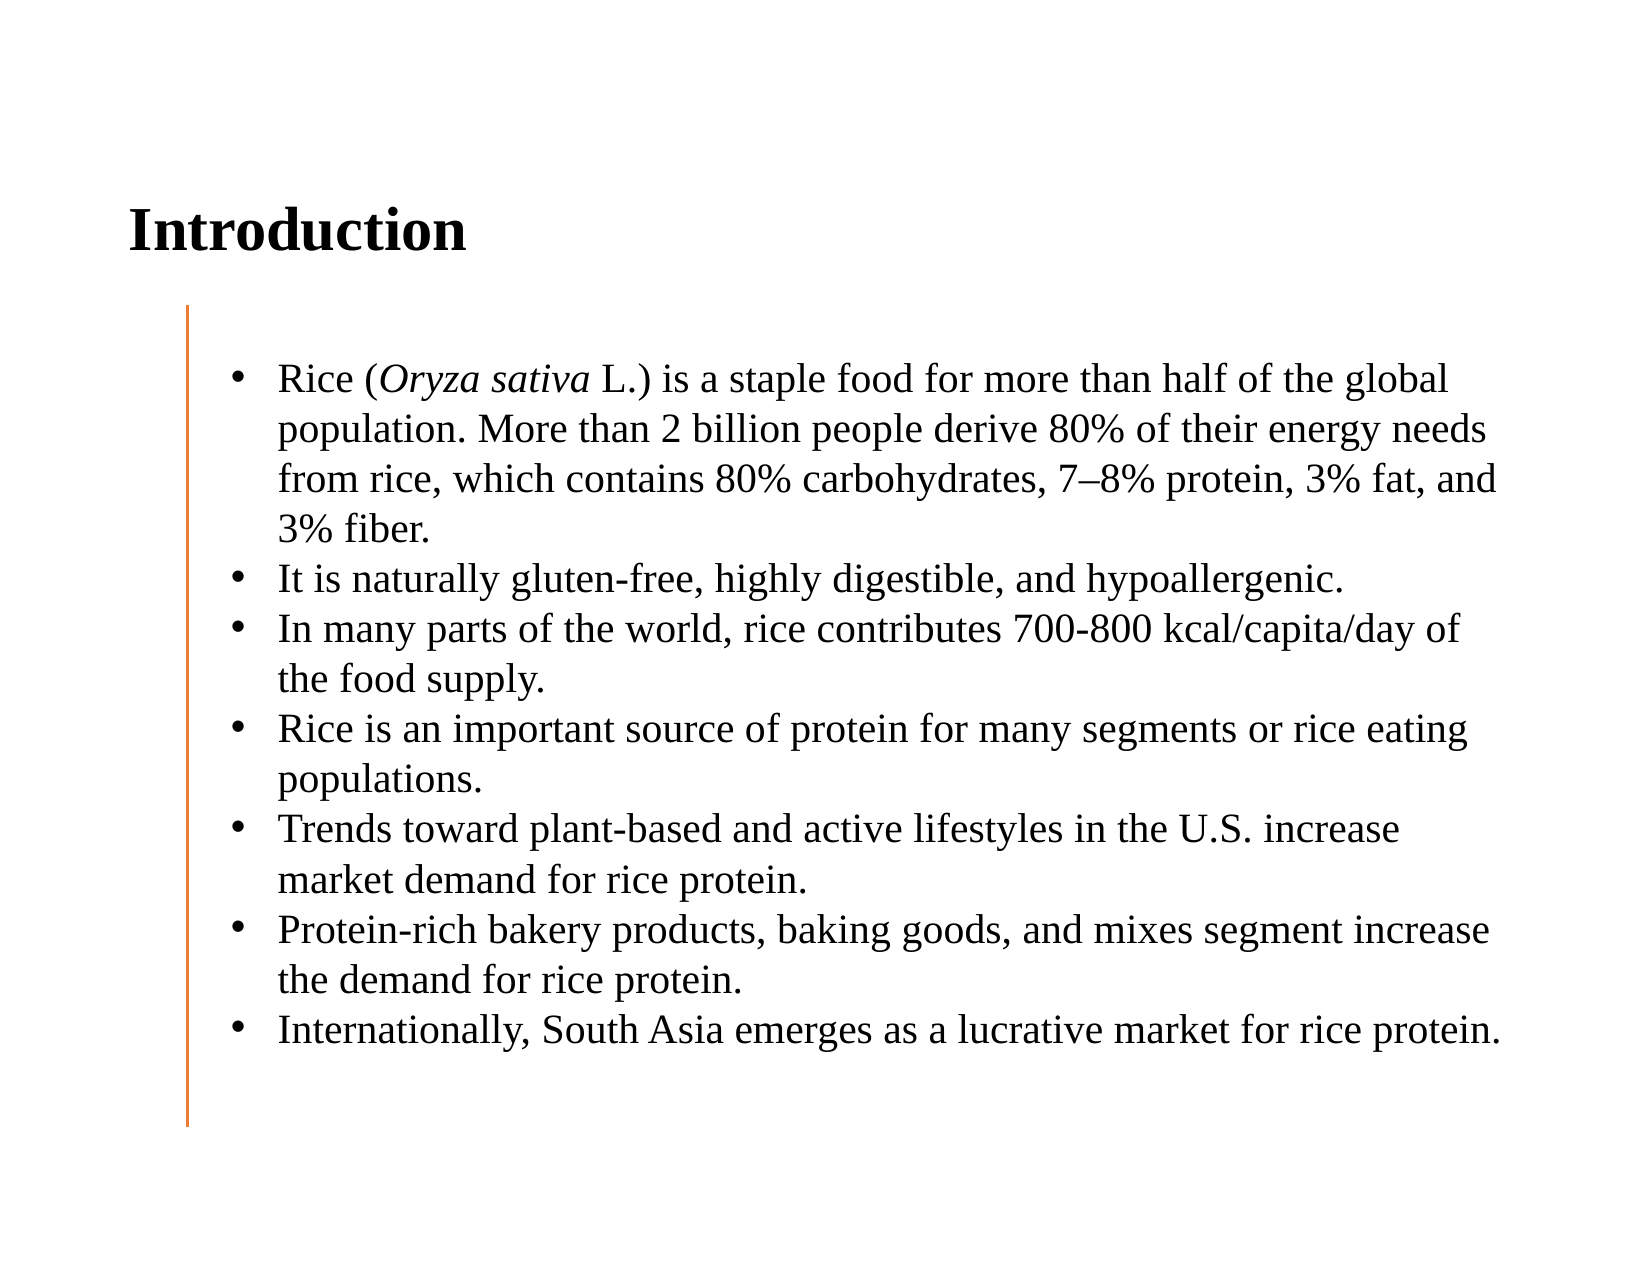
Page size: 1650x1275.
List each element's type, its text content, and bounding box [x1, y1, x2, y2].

text_box Introduction [114, 192, 714, 270]
text_box Rice (Oryza sativa L.) is a staple food for more than half of the global population. More than 2 billion people derive 80% of their energy needs from rice, which contains 80% carbohydrates, 7–8% protein, 3% fat, and 3% fiber. It is naturally gluten-free, highly digestible, and hypoallergenic. In many parts of the world, rice contributes 700-800 kcal/capita/day of the food supply. Rice is an important source of protein for many segments or rice eating populations. Trends toward plant-based and active lifestyles in the U.S. increase market demand for rice protein. Protein-rich bakery products, baking goods, and mixes segment increase the demand for rice protein. Internationally, South Asia emerges as a lucrative market for rice protein. [216, 343, 1519, 1059]
